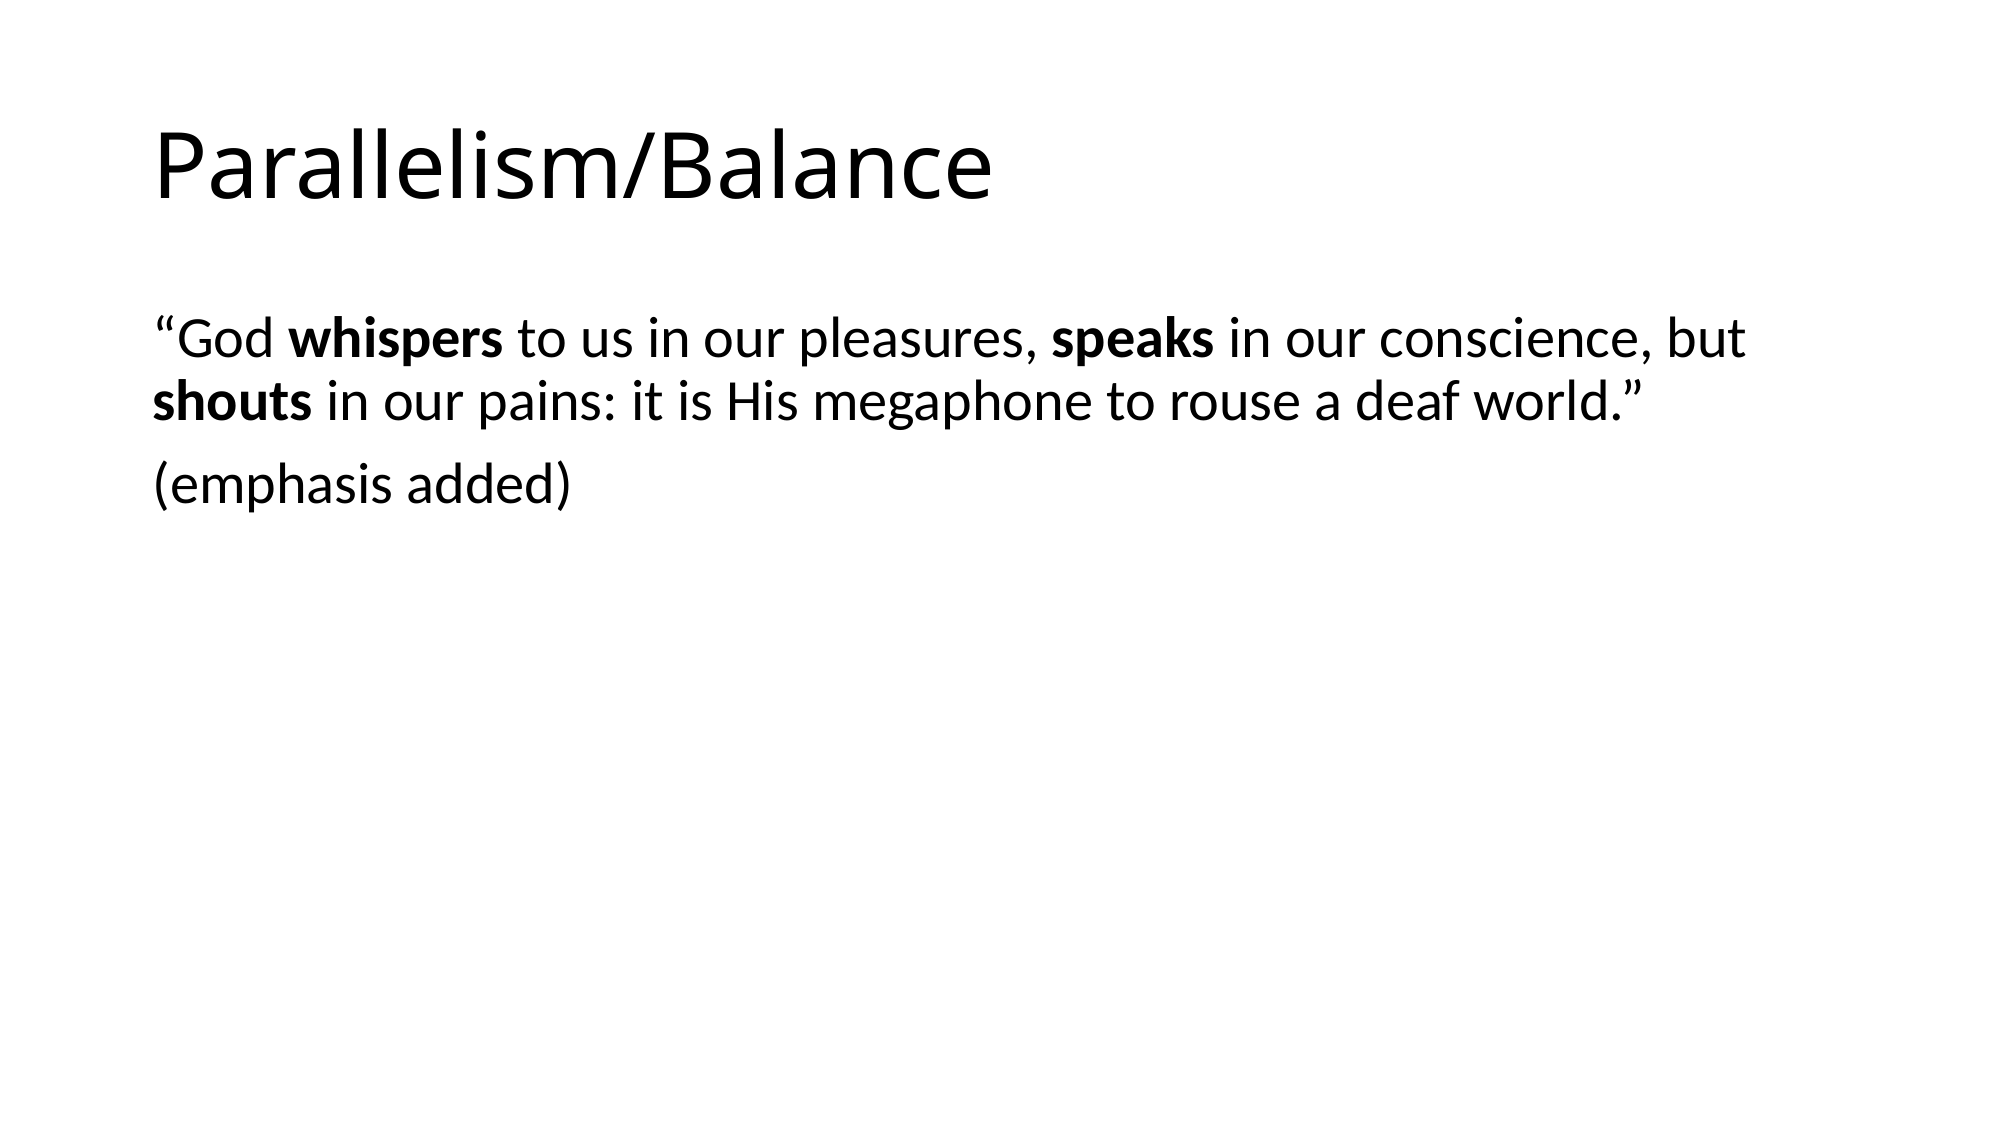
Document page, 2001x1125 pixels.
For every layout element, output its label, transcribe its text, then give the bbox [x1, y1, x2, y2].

title Parallelism/Balance [137, 59, 1863, 278]
list “God whispers to us in our pleasures, speaks in our conscience, but shouts in our pains: it is His megaphone to rouse a deaf world.” (emphasis added) [137, 299, 1863, 1014]
